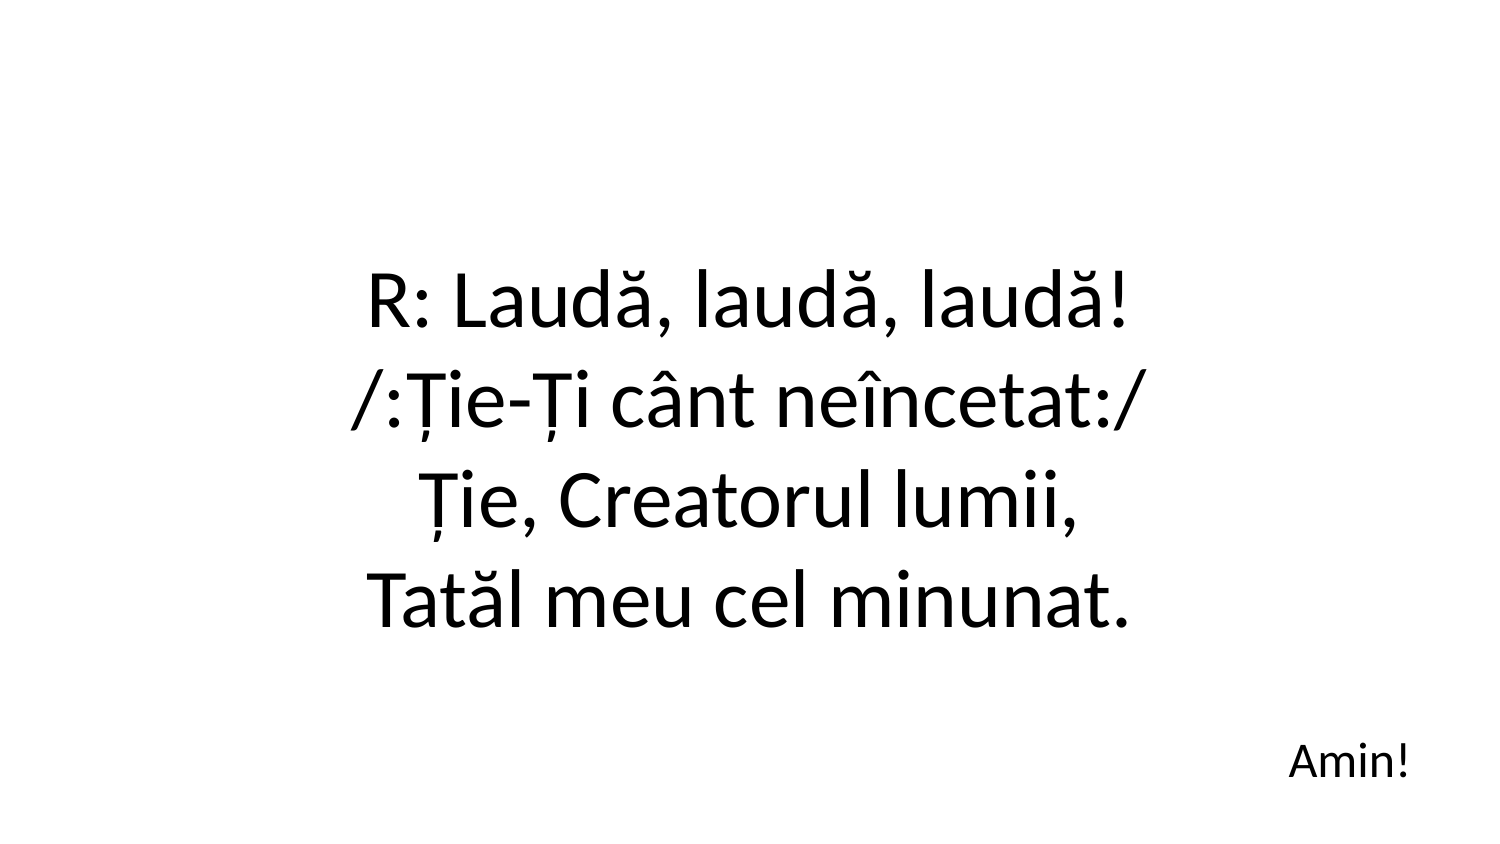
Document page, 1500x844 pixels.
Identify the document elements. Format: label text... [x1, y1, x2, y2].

text_box R: Laudă, laudă, laudă! /:Ție-Ți cânt neîncetat:/ Ție, Creatorul lumii, Tatăl meu cel minunat. [337, 192, 1163, 652]
text_box Amin! [1273, 674, 1427, 795]
